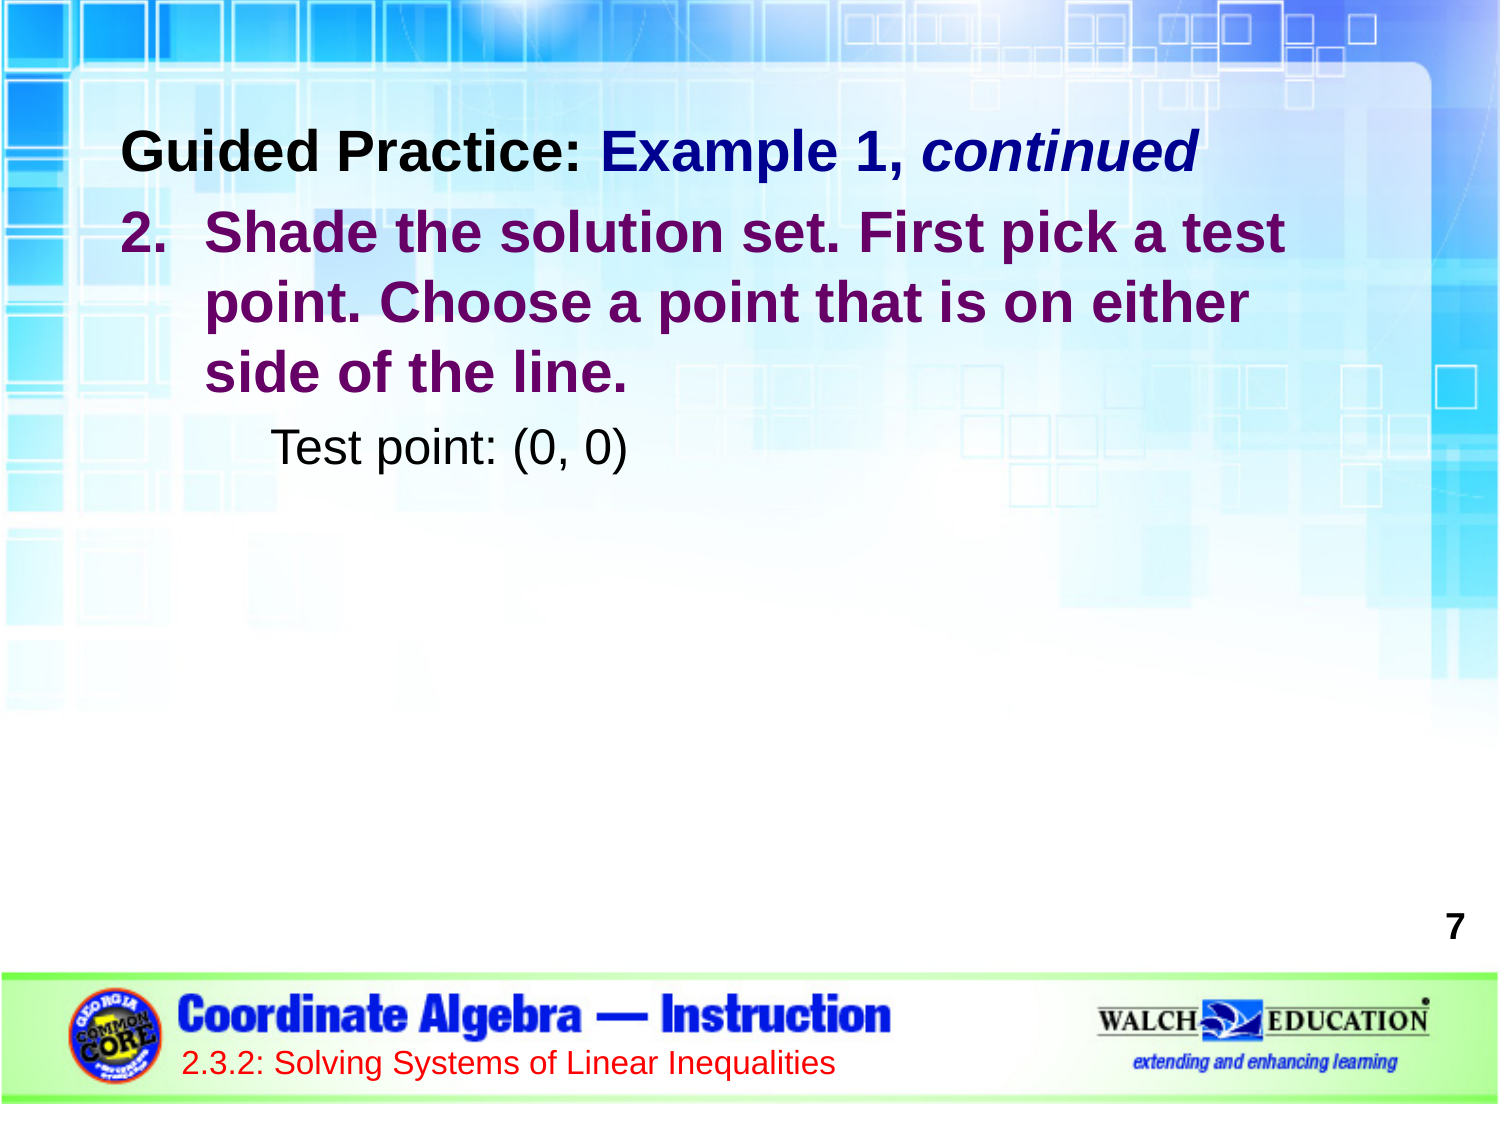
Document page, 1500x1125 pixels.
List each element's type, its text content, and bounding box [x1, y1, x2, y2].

subtitle Guided Practice: Example 1, continued Shade the solution set. First pick a test point. Choose a point that is on either side of the line. Test point: (0, 0) [105, 105, 1394, 925]
list 2.3.2: Solving Systems of Linear Inequalities [166, 1033, 1074, 1078]
slide_number 7 [1361, 901, 1481, 949]
picture [1, 0, 1500, 1104]
